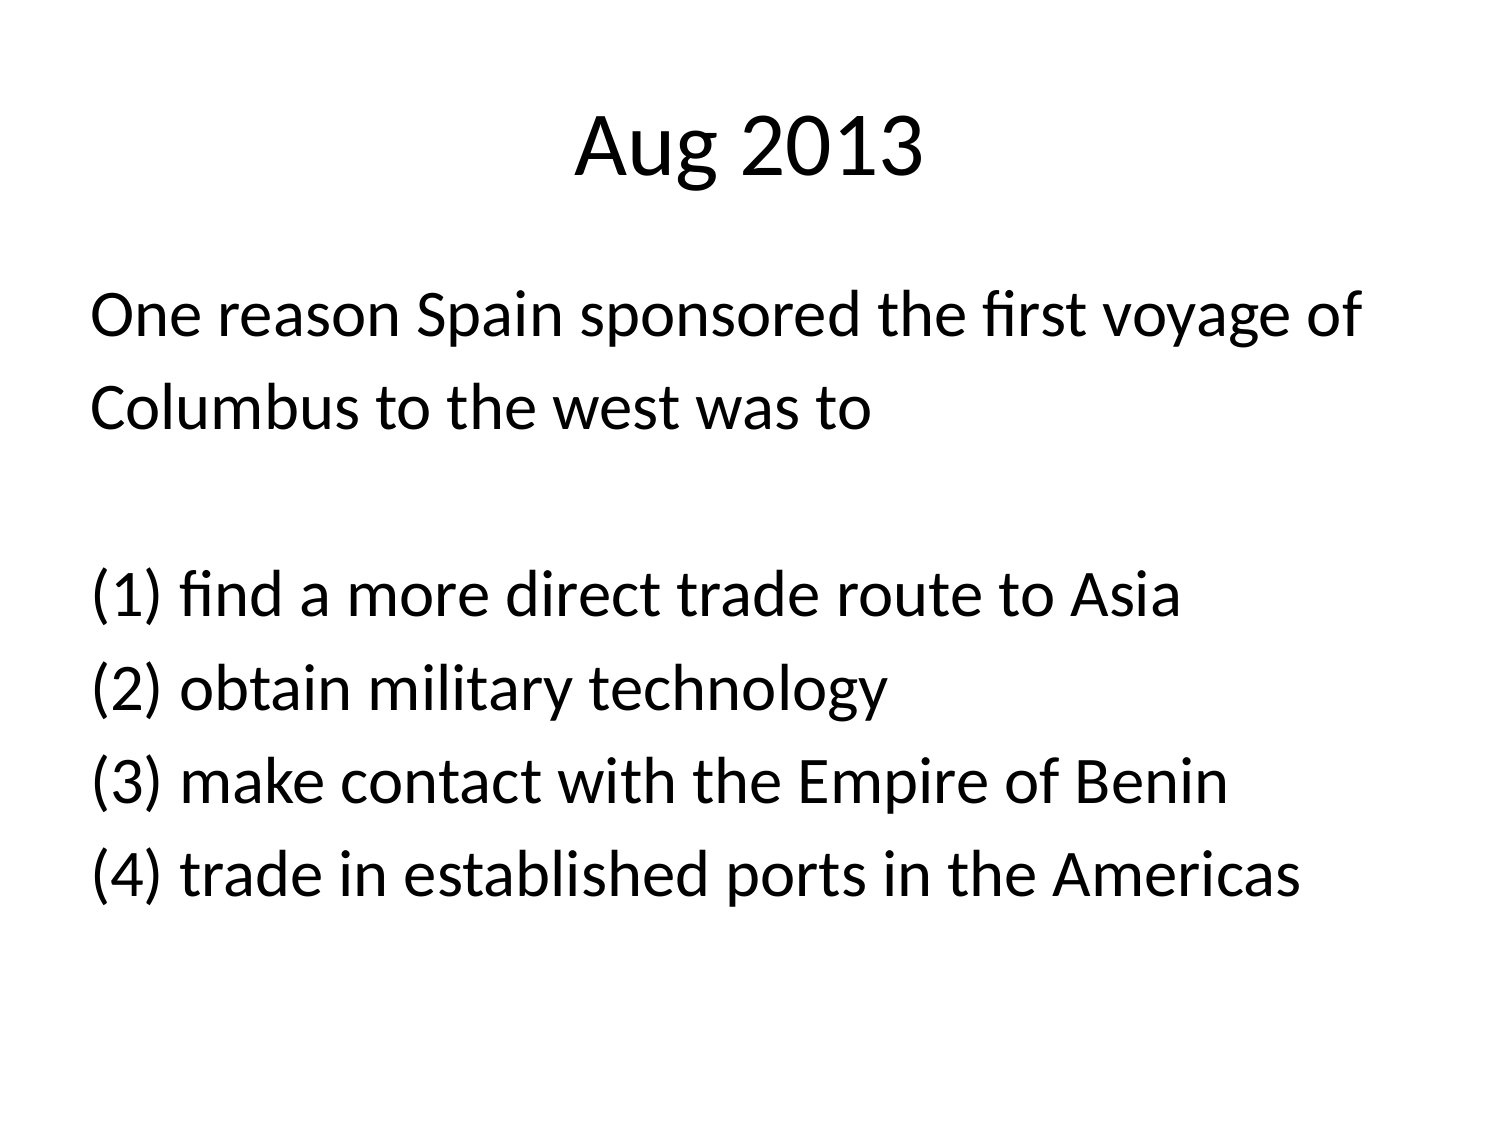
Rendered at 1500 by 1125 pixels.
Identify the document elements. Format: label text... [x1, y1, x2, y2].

list One reason Spain sponsored the first voyage of Columbus to the west was to (1) find a more direct trade route to Asia (2) obtain military technology (3) make contact with the Empire of Benin (4) trade in established ports in the Americas [75, 262, 1425, 1005]
title Aug 2013 [75, 45, 1425, 233]
